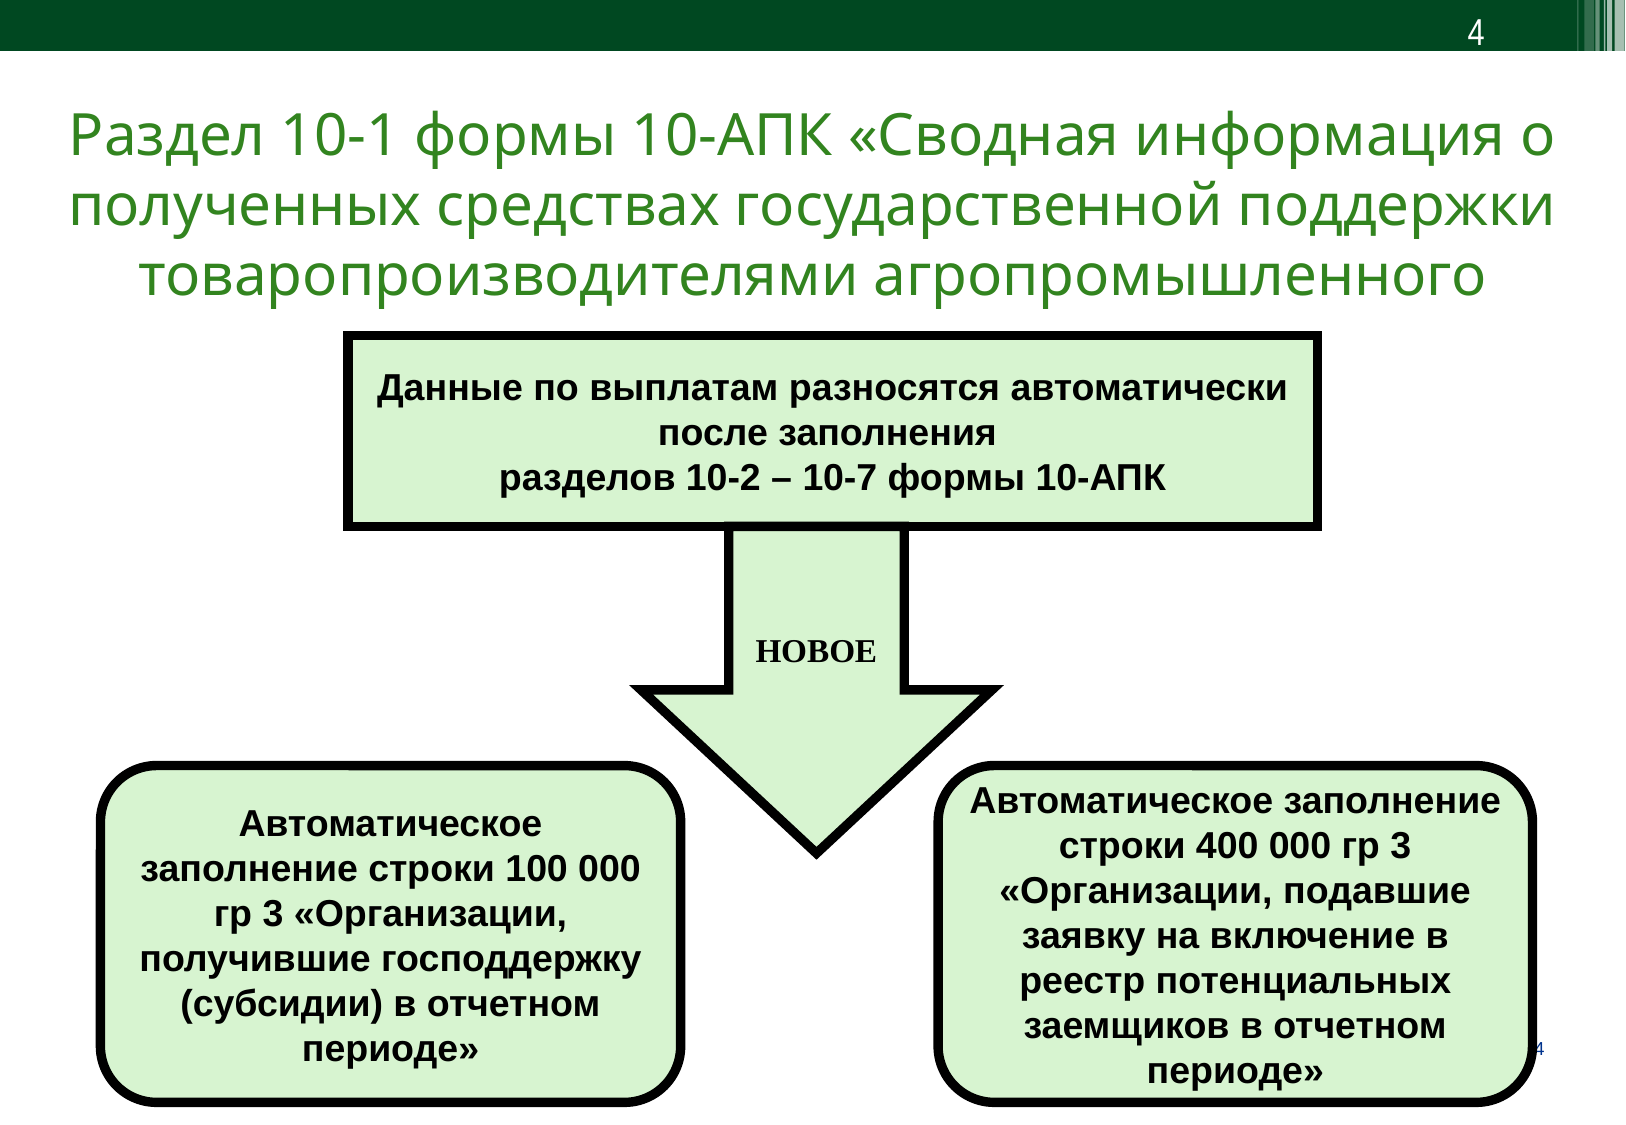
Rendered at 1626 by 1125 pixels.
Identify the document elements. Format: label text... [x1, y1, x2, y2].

text_box НОВОЕ [638, 525, 995, 855]
text_box Автоматическое заполнение строки 400 000 гр 3 «Организации, подавшие заявку на включение в реестр потенциальных заемщиков в отчетном периоде» [937, 764, 1534, 1104]
text_box Раздел 10-1 формы 10-АПК «Сводная информация о полученных средствах государственной поддержки товаропроизводителями агропромышленного комплекса» [0, 90, 1625, 385]
text_box Данные по выплатам разносятся автоматически после заполнения разделов 10-2 – 10-7 формы 10-АПК [347, 334, 1318, 527]
slide_number 4 [1452, 0, 1588, 61]
text_box Автоматическое заполнение строки 100 000 гр 3 «Организации, получившие господдержку (субсидии) в отчетном периоде» [99, 764, 682, 1104]
